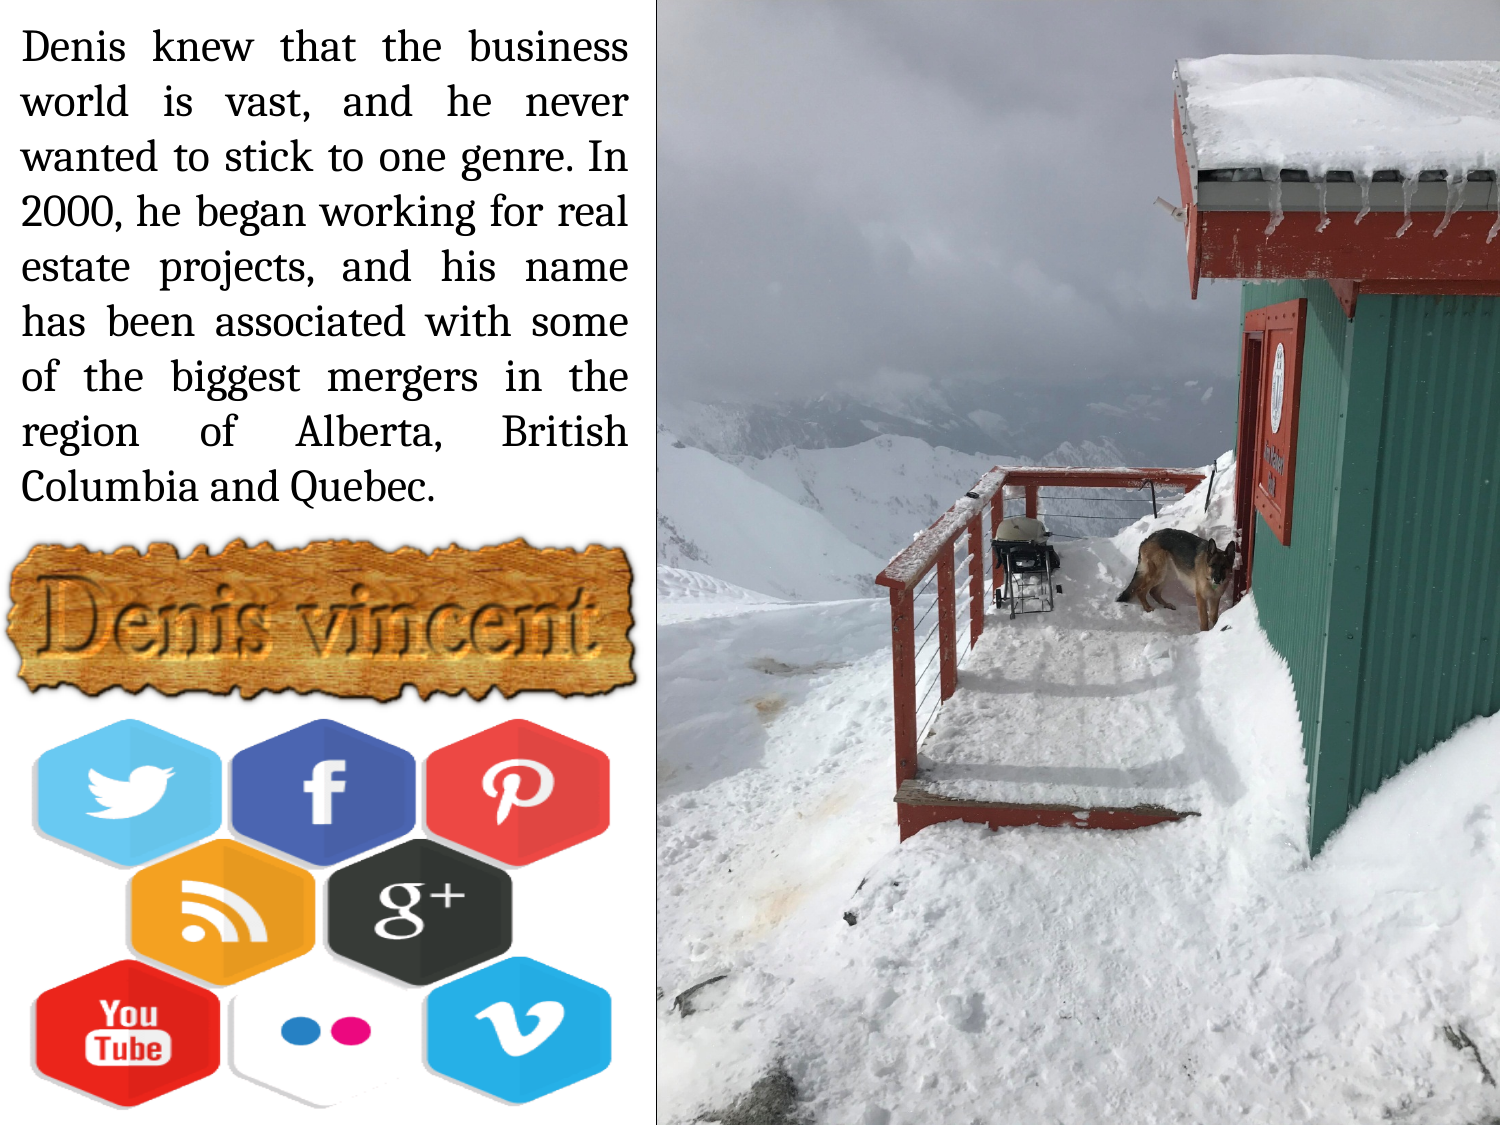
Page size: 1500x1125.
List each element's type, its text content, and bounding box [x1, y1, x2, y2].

picture [0, 529, 645, 1125]
picture [656, 0, 1500, 1125]
text_box Denis knew that the business world is vast, and he never wanted to stick to one genre. In 2000, he began working for real estate projects, and his name has been associated with some of the biggest mergers in the region of Alberta, British Columbia and Quebec. [6, 7, 645, 518]
